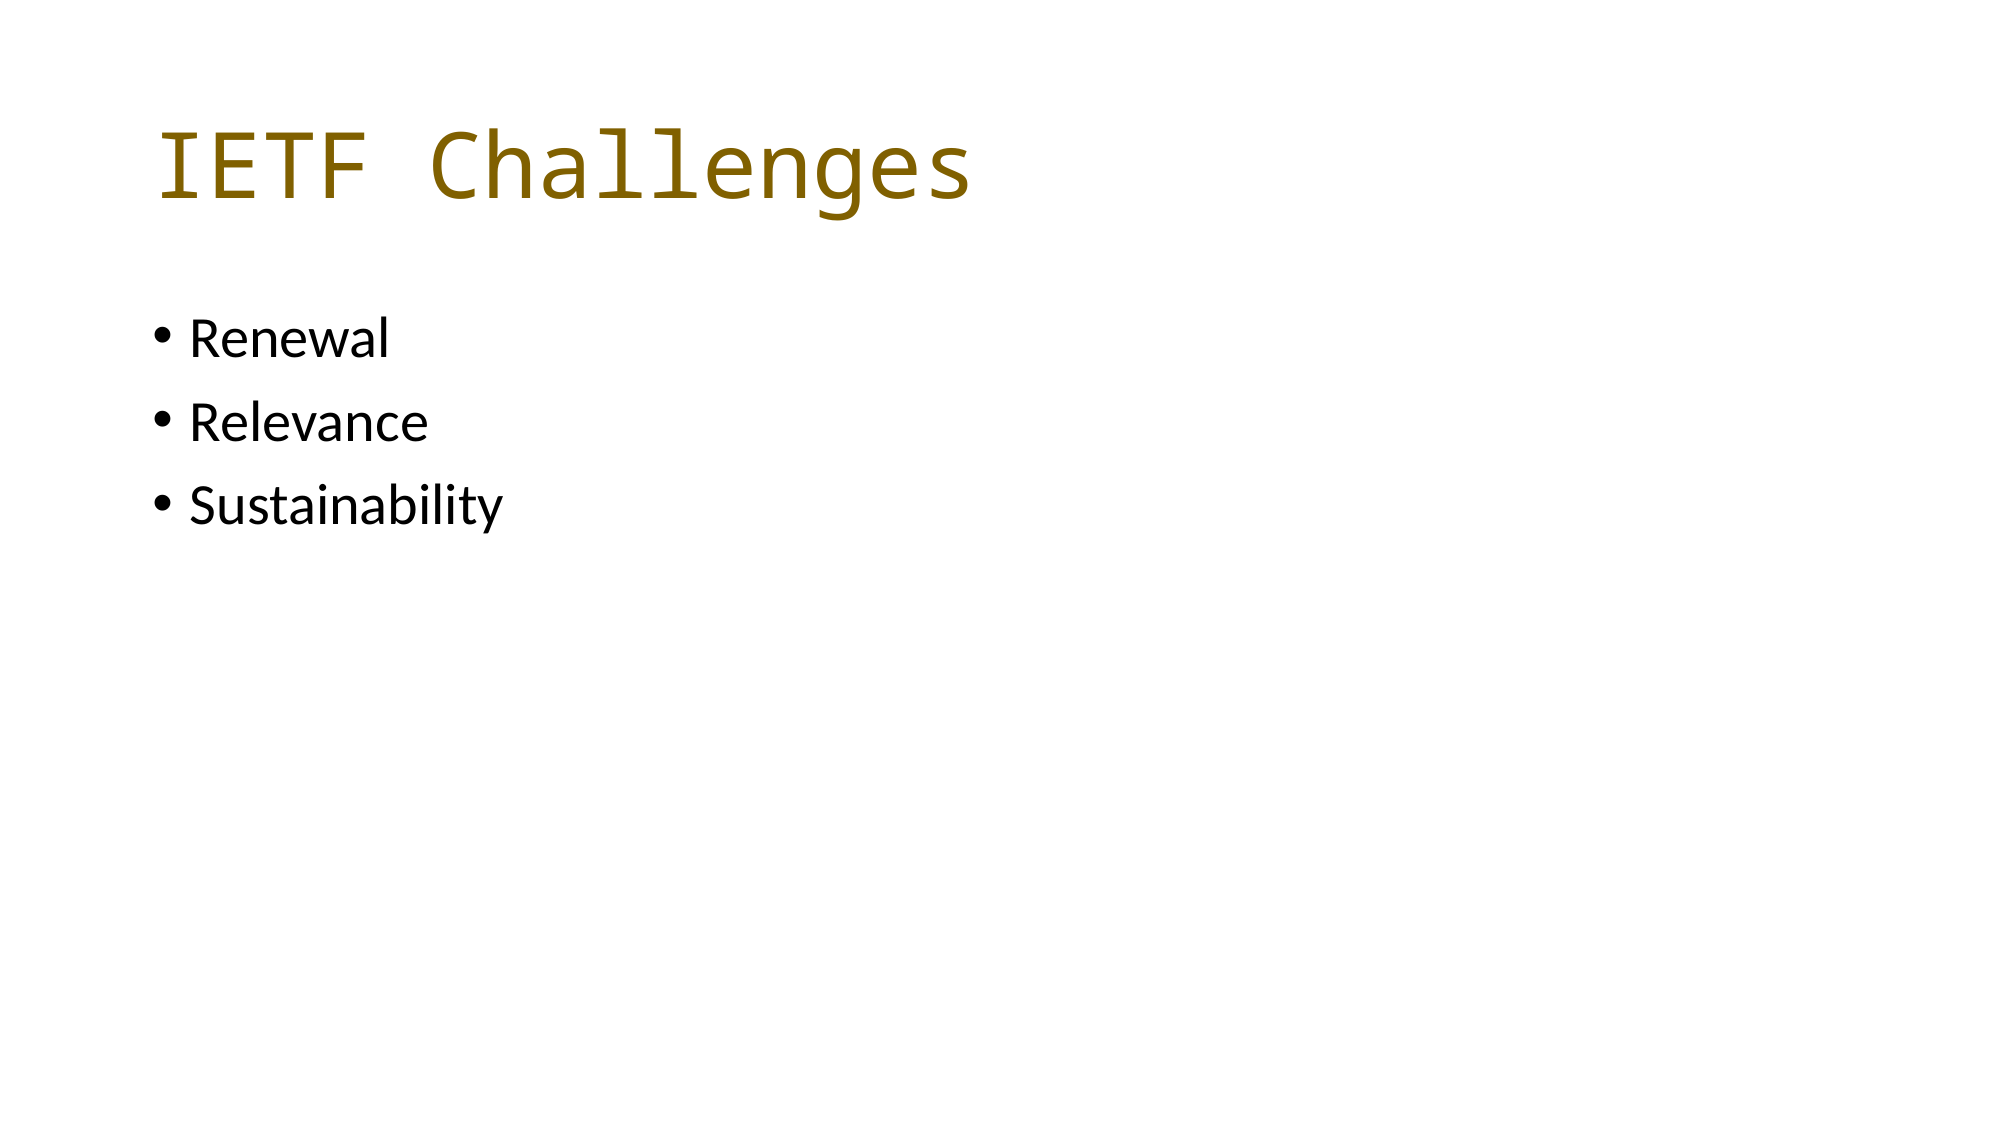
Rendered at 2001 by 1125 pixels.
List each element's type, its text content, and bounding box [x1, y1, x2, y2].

title IETF Challenges [137, 59, 1863, 278]
list Renewal Relevance Sustainability [137, 299, 1863, 1014]
